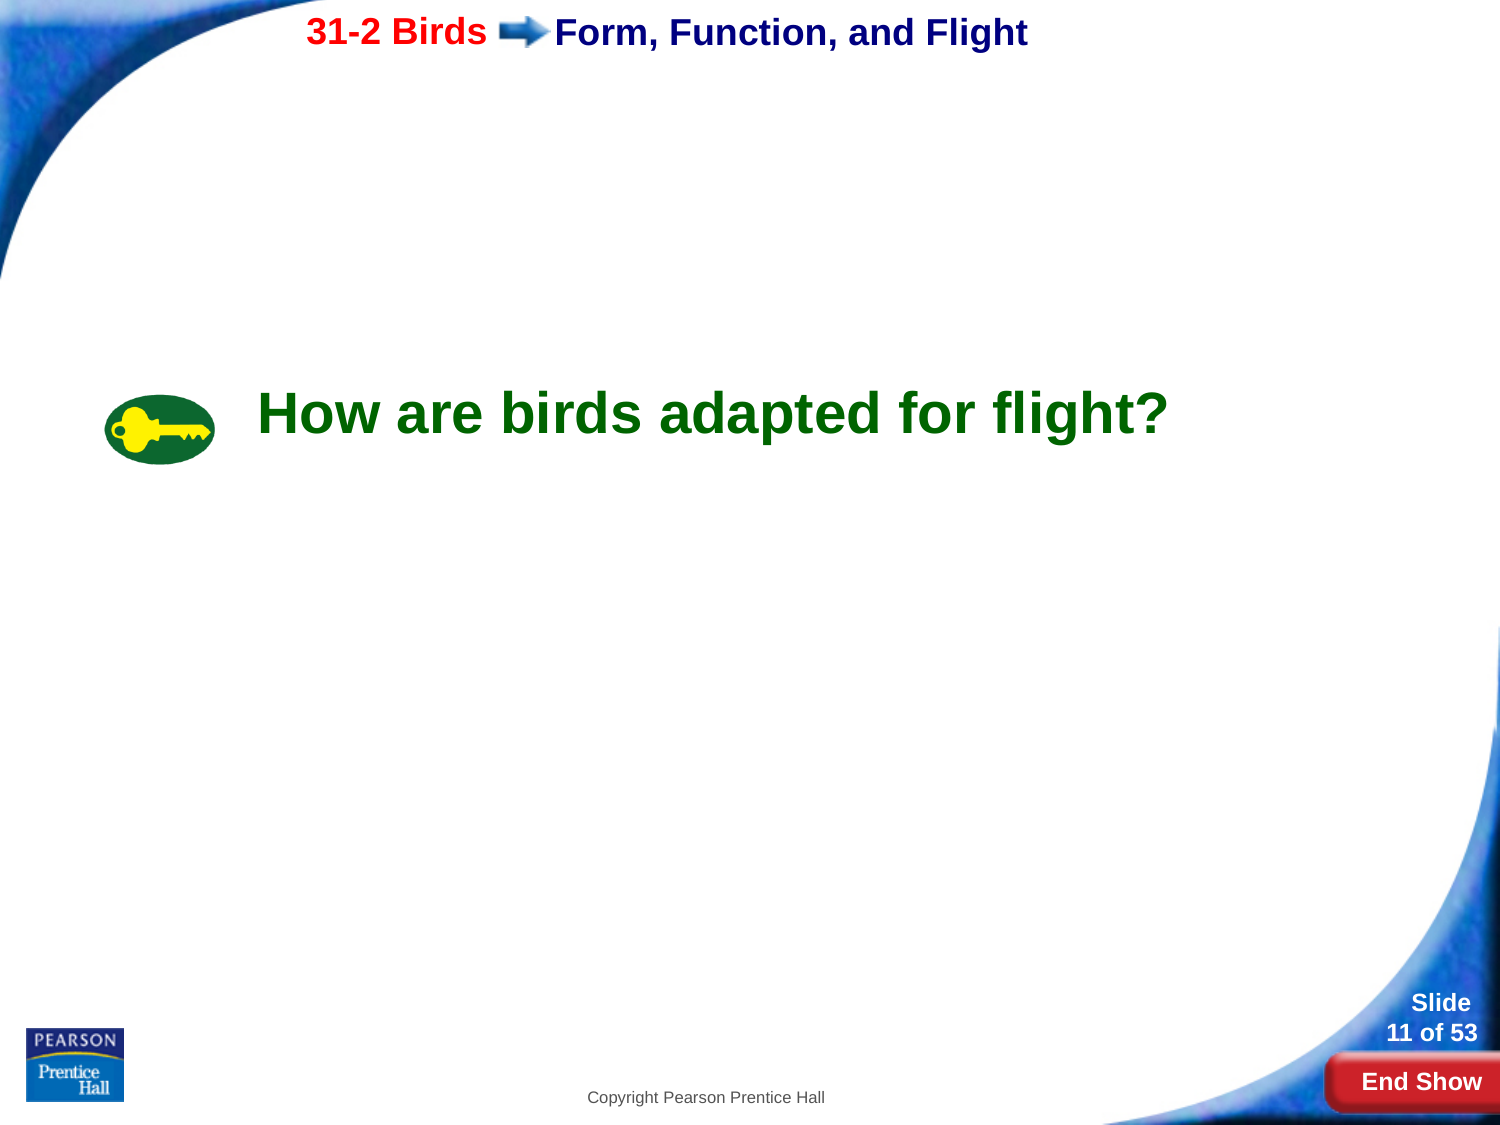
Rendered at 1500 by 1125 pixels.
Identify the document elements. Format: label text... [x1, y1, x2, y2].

title Form, Function, and Flight [539, 0, 1209, 76]
list How are birds adapted for flight? [44, 179, 1500, 938]
footer Copyright Pearson Prentice Hall [468, 1078, 945, 1105]
picture [0, 0, 1500, 1125]
